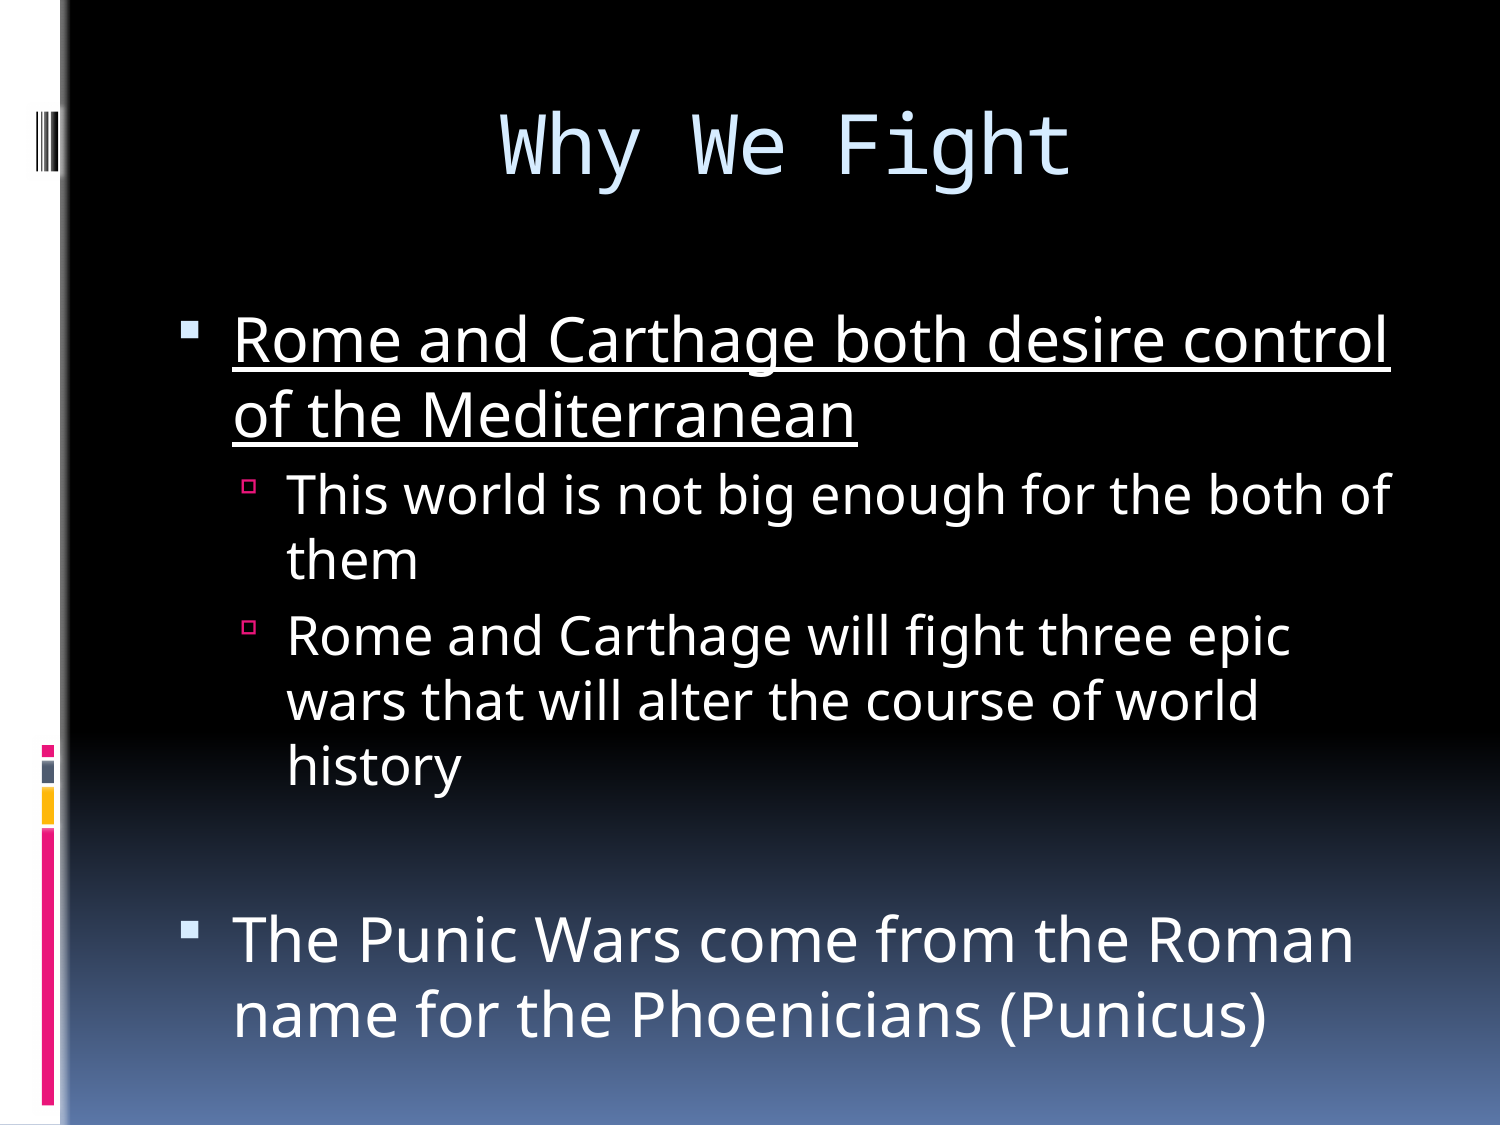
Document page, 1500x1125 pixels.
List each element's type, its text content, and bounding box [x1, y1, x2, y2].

list Rome and Carthage both desire control of the Mediterranean This world is not big enough for the both of them Rome and Carthage will fight three epic wars that will alter the course of world history The Punic Wars come from the Roman name for the Phoenicians (Punicus) [150, 292, 1425, 1043]
title Why We Fight [150, 83, 1425, 234]
